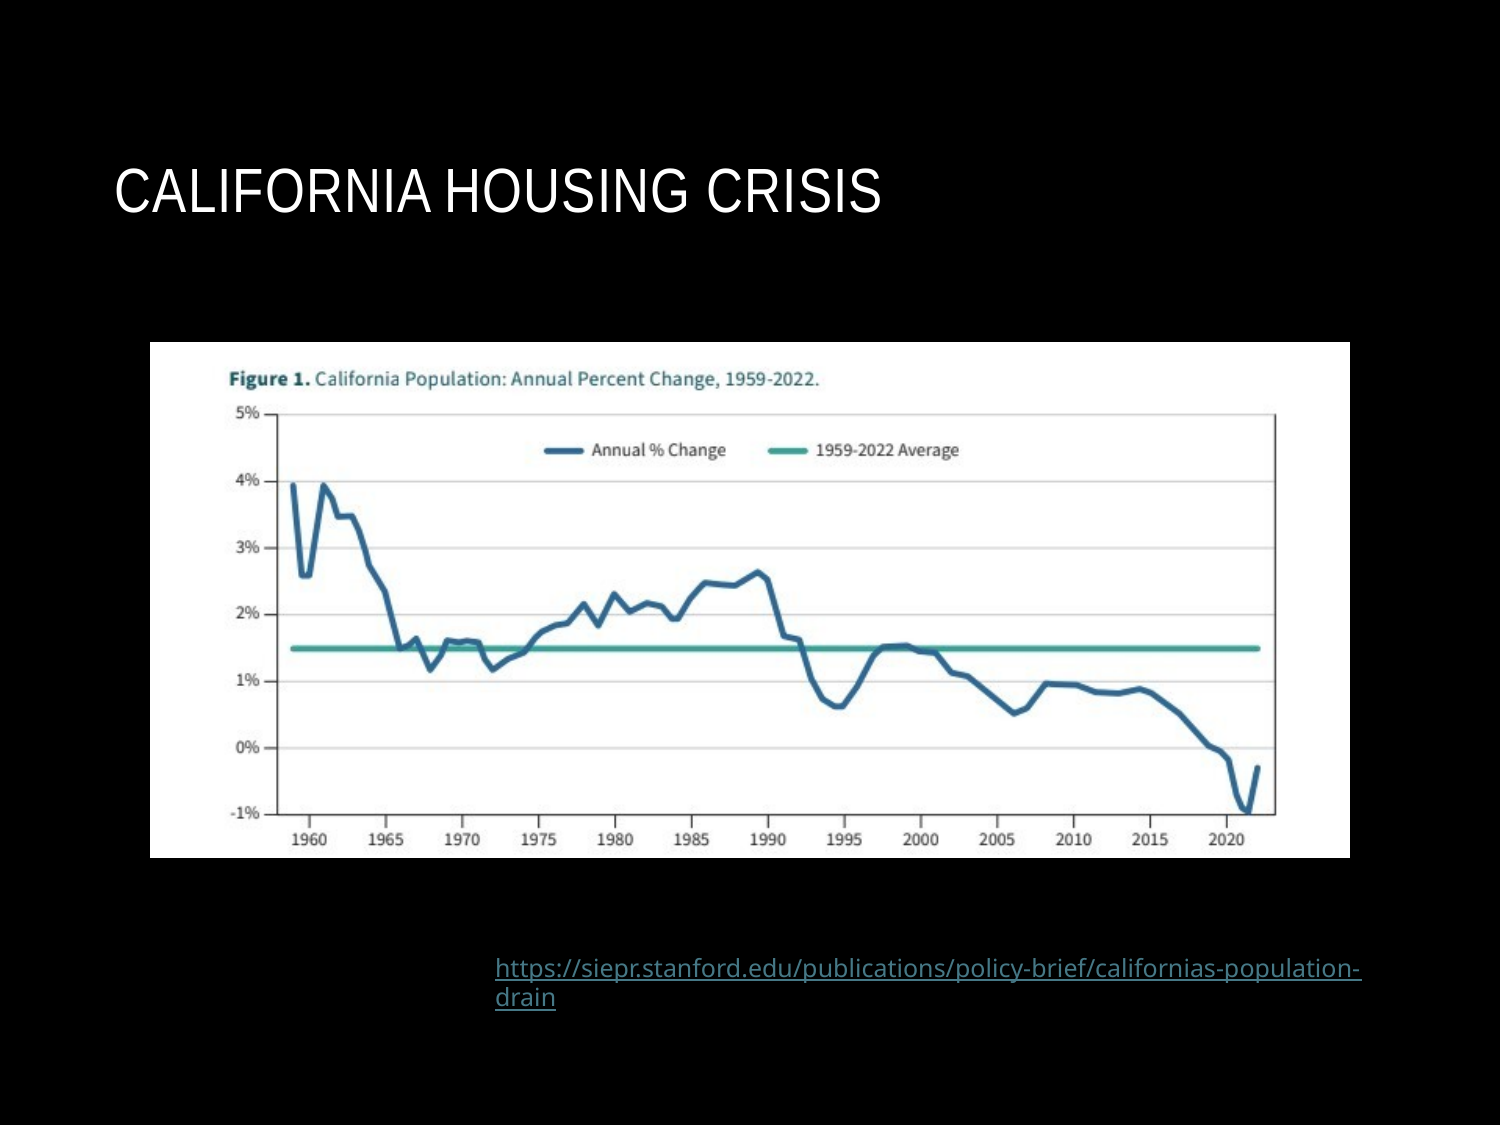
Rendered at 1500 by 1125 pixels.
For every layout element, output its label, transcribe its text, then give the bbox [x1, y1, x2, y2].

text_box https://siepr.stanford.edu/publications/policy-brief/californias-population-drain [330, 944, 1400, 1020]
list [150, 341, 1350, 858]
title CALIFORNIA HOUSING CRISIS [99, 45, 1400, 233]
